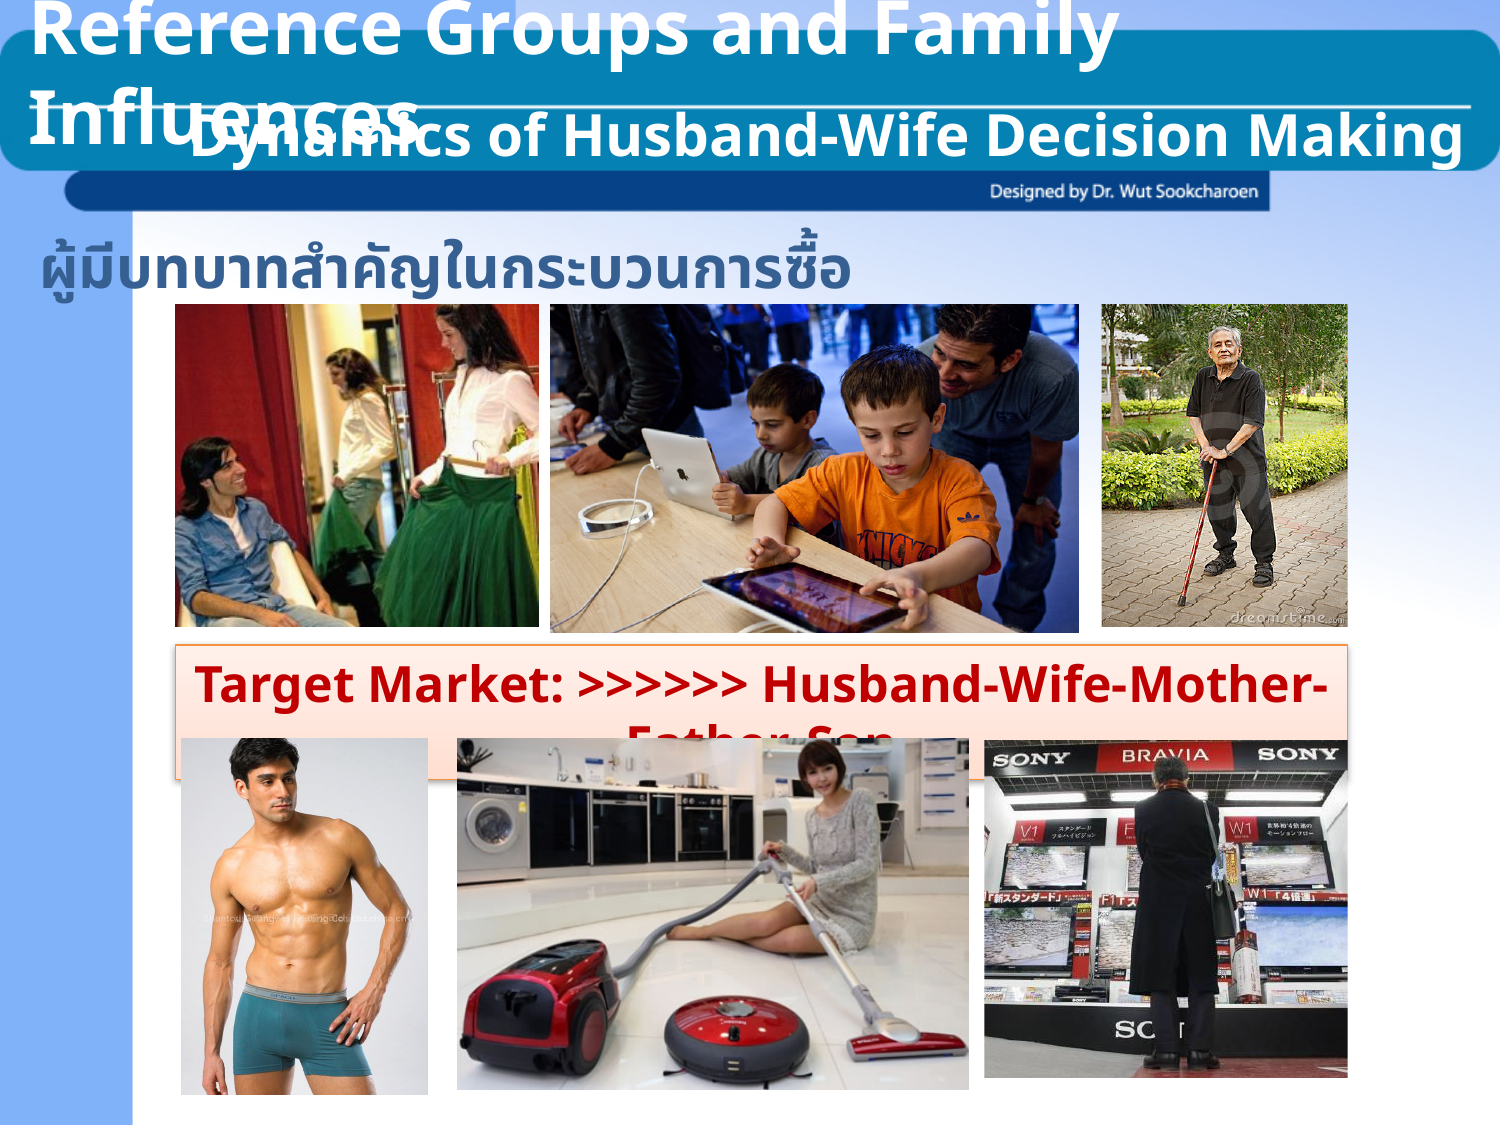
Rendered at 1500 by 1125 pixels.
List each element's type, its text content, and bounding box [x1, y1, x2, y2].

text_box Dynamics of Husband-Wife Decision Making [37, 108, 1481, 172]
text_box Target Market: >>>>>> Husband-Wife-Mother-Father-Son [175, 644, 1348, 780]
picture [31, 136, 37, 143]
picture [0, 0, 1500, 54]
picture [0, 146, 1500, 1125]
text_box Reference Groups and Family Influences [13, 32, 1475, 107]
text_box ผู้มีบทบาทสำคัญในกระบวนการซื้อ [24, 222, 869, 308]
